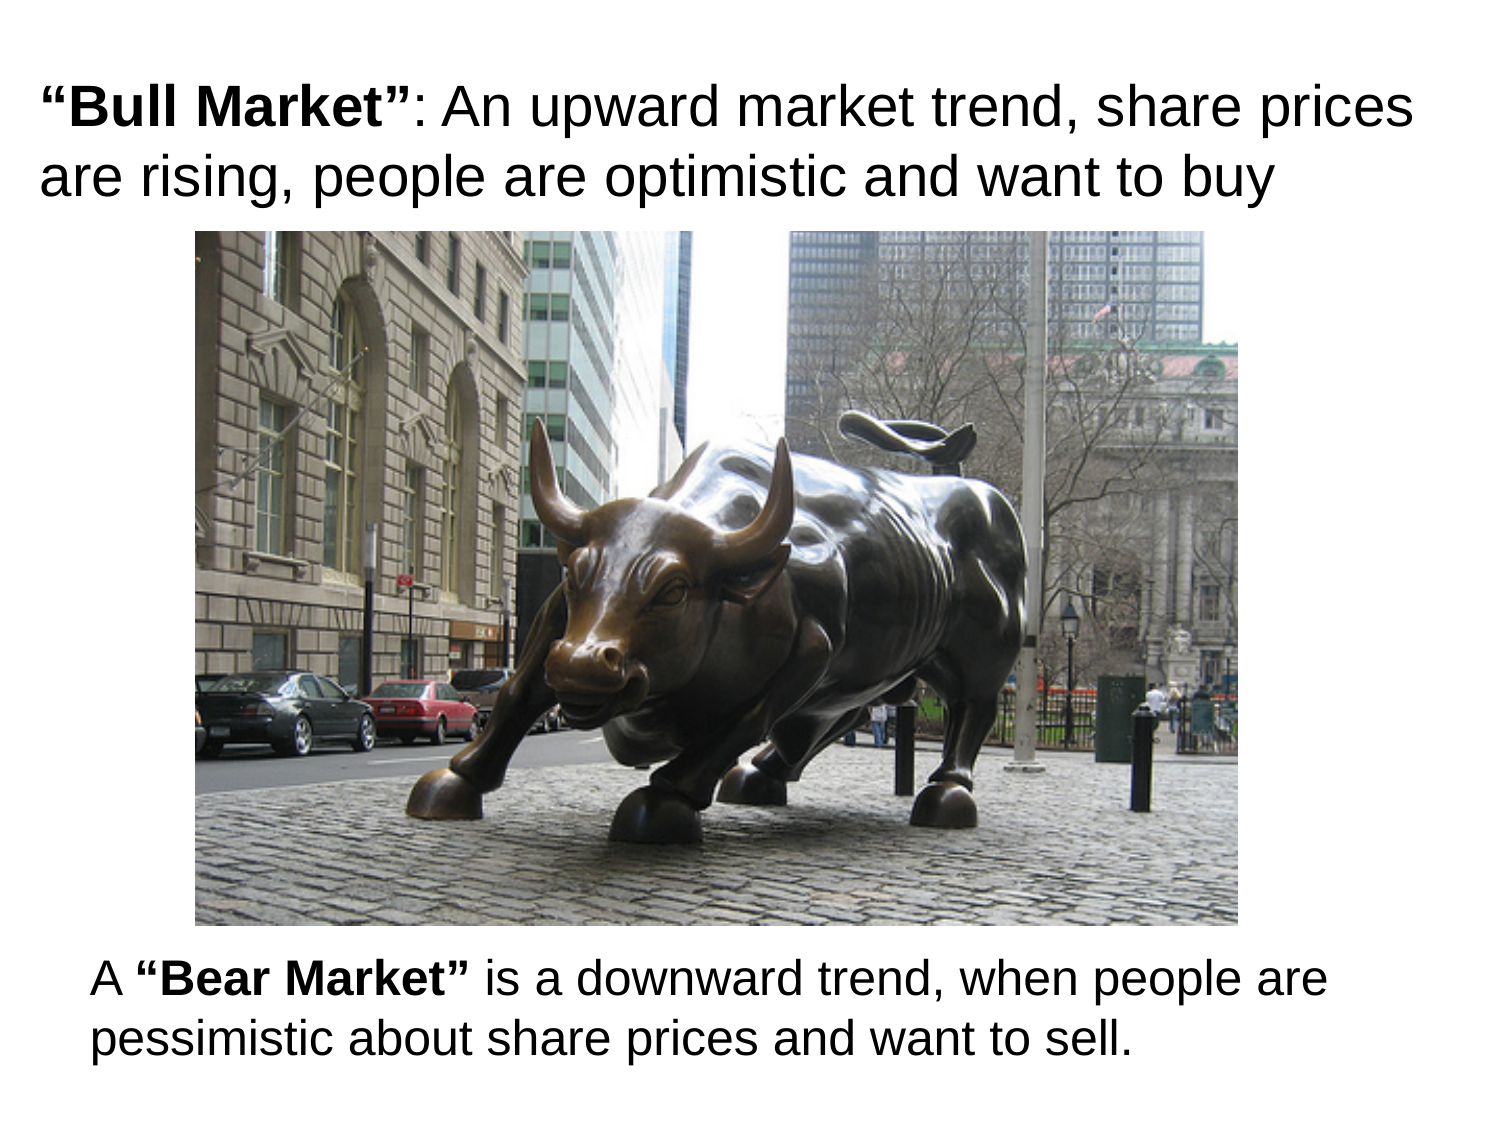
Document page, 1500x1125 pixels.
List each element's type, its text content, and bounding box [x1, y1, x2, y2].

title “Bull Market”: An upward market trend, share prices are rising, people are optimistic and want to buy [24, 45, 1478, 232]
picture [195, 231, 1238, 926]
list A “Bear Market” is a downward trend, when people are pessimistic about share prices and want to sell. [75, 262, 1424, 1004]
